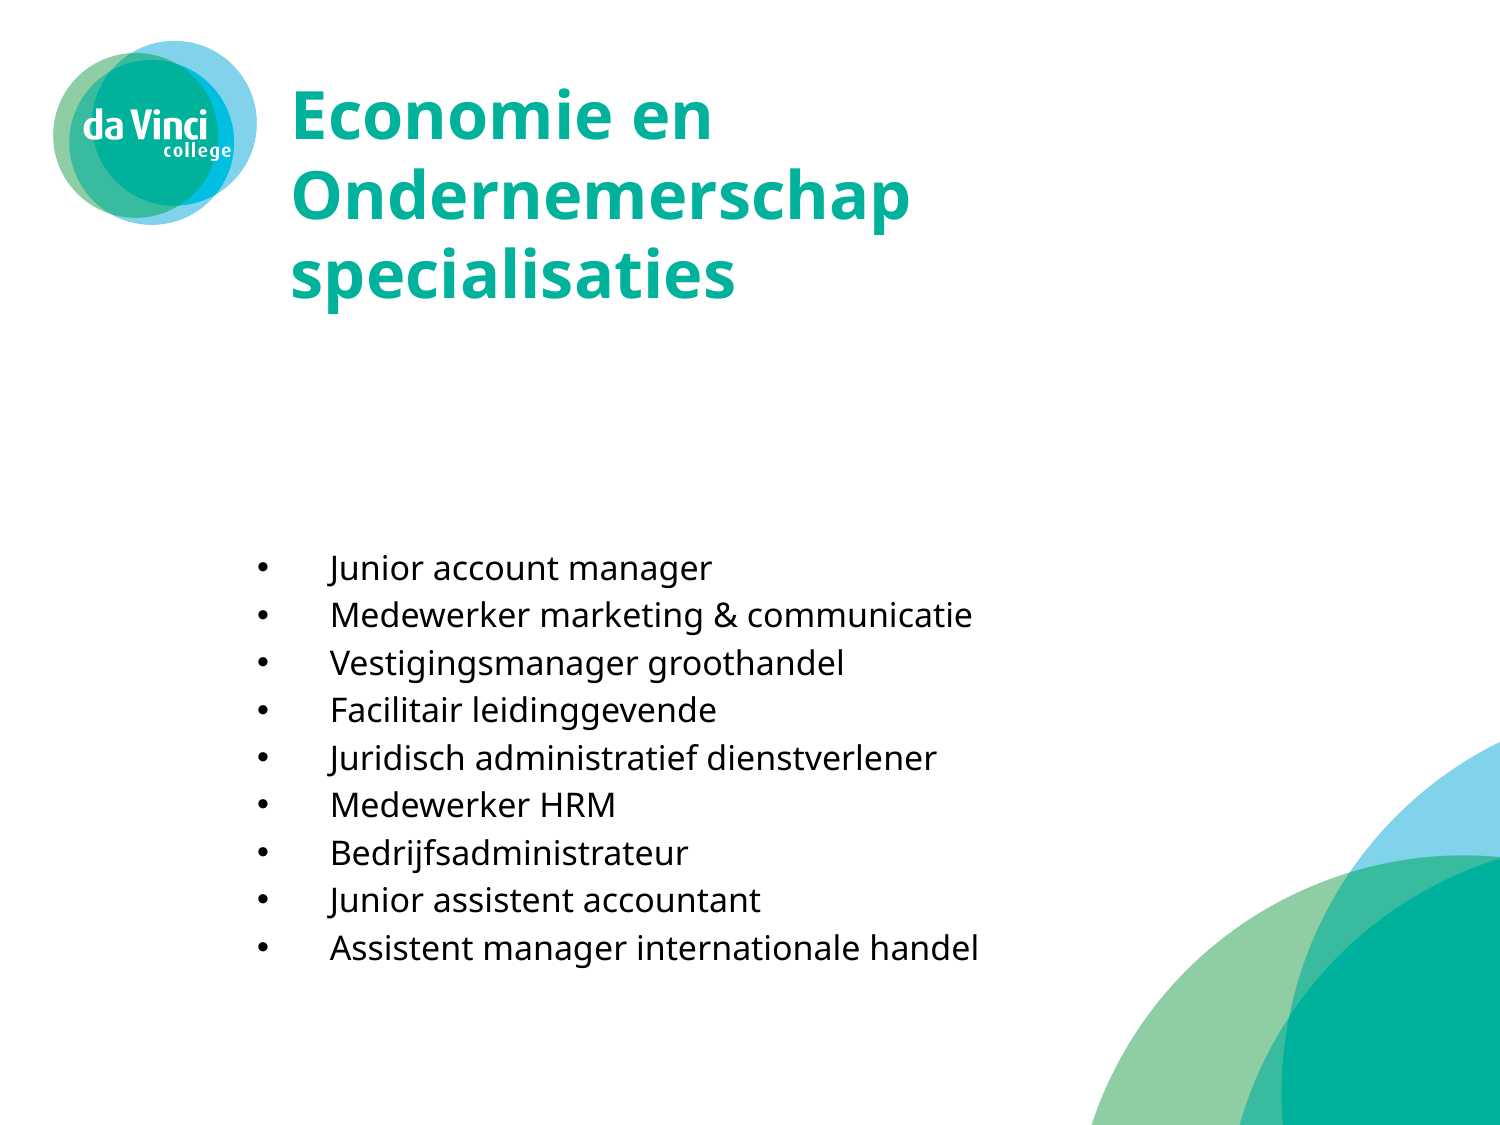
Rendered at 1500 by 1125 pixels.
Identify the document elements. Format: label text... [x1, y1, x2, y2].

picture [0, 0, 1500, 1125]
list Junior account manager Medewerker marketing & communicatie Vestigingsmanager groothandel Facilitair leidinggevende Juridisch administratief dienstverlener Medewerker HRM Bedrijfsadministrateur Junior assistent accountant Assistent manager internationale handel [242, 538, 998, 988]
title Economie en Ondernemerschap specialisaties [275, 37, 1341, 480]
